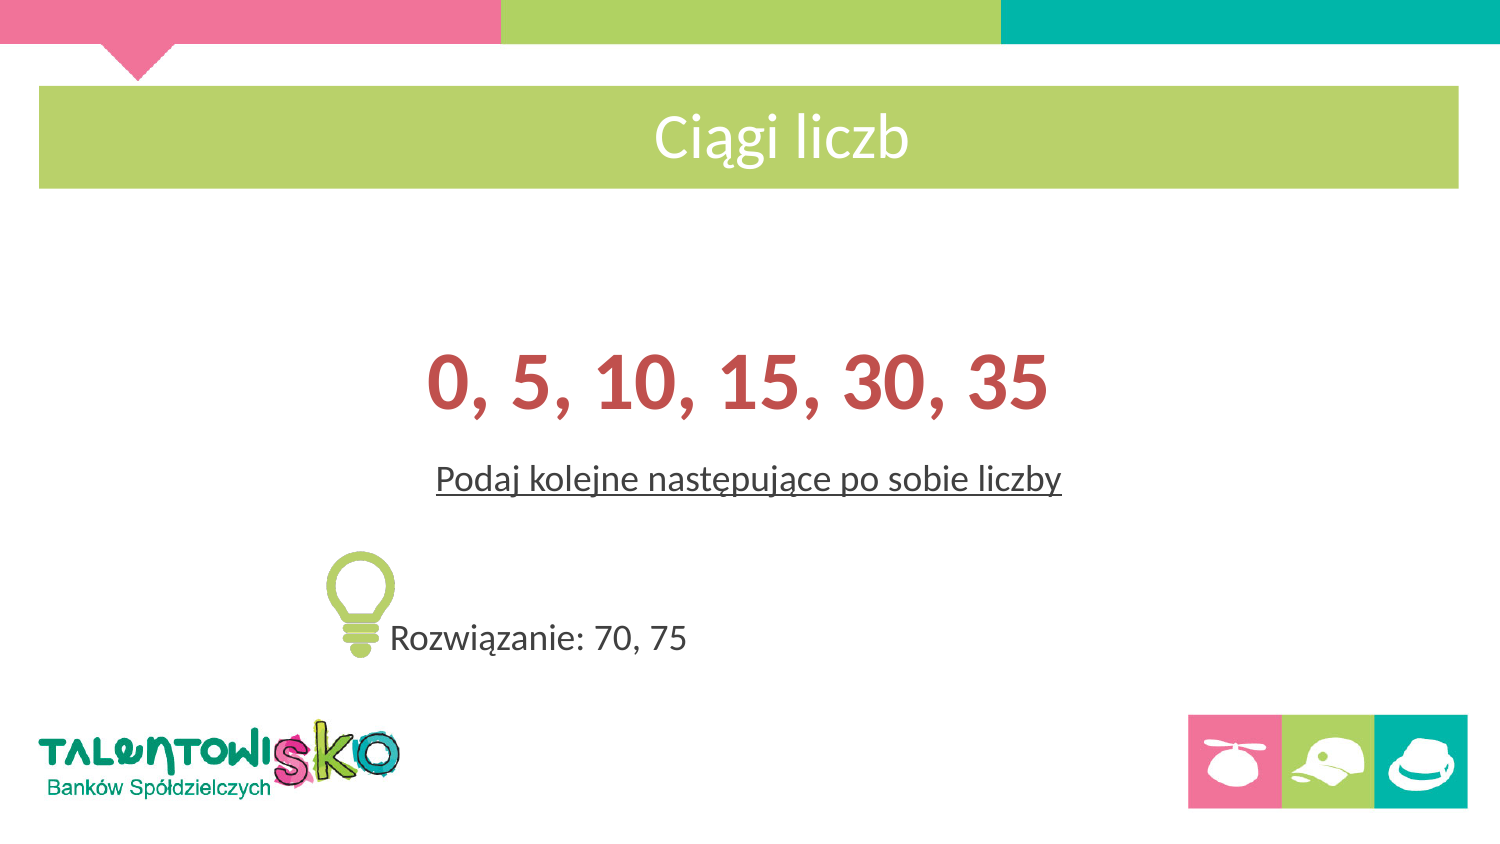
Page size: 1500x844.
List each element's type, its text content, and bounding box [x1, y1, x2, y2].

text_box 0, 5, 10, 15, 30, 35 Podaj kolejne następujące po sobie liczby [77, 303, 1421, 506]
picture [0, 0, 1500, 844]
text_box Rozwiązanie: 70, 75 [423, 598, 1125, 666]
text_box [38, 85, 1459, 189]
